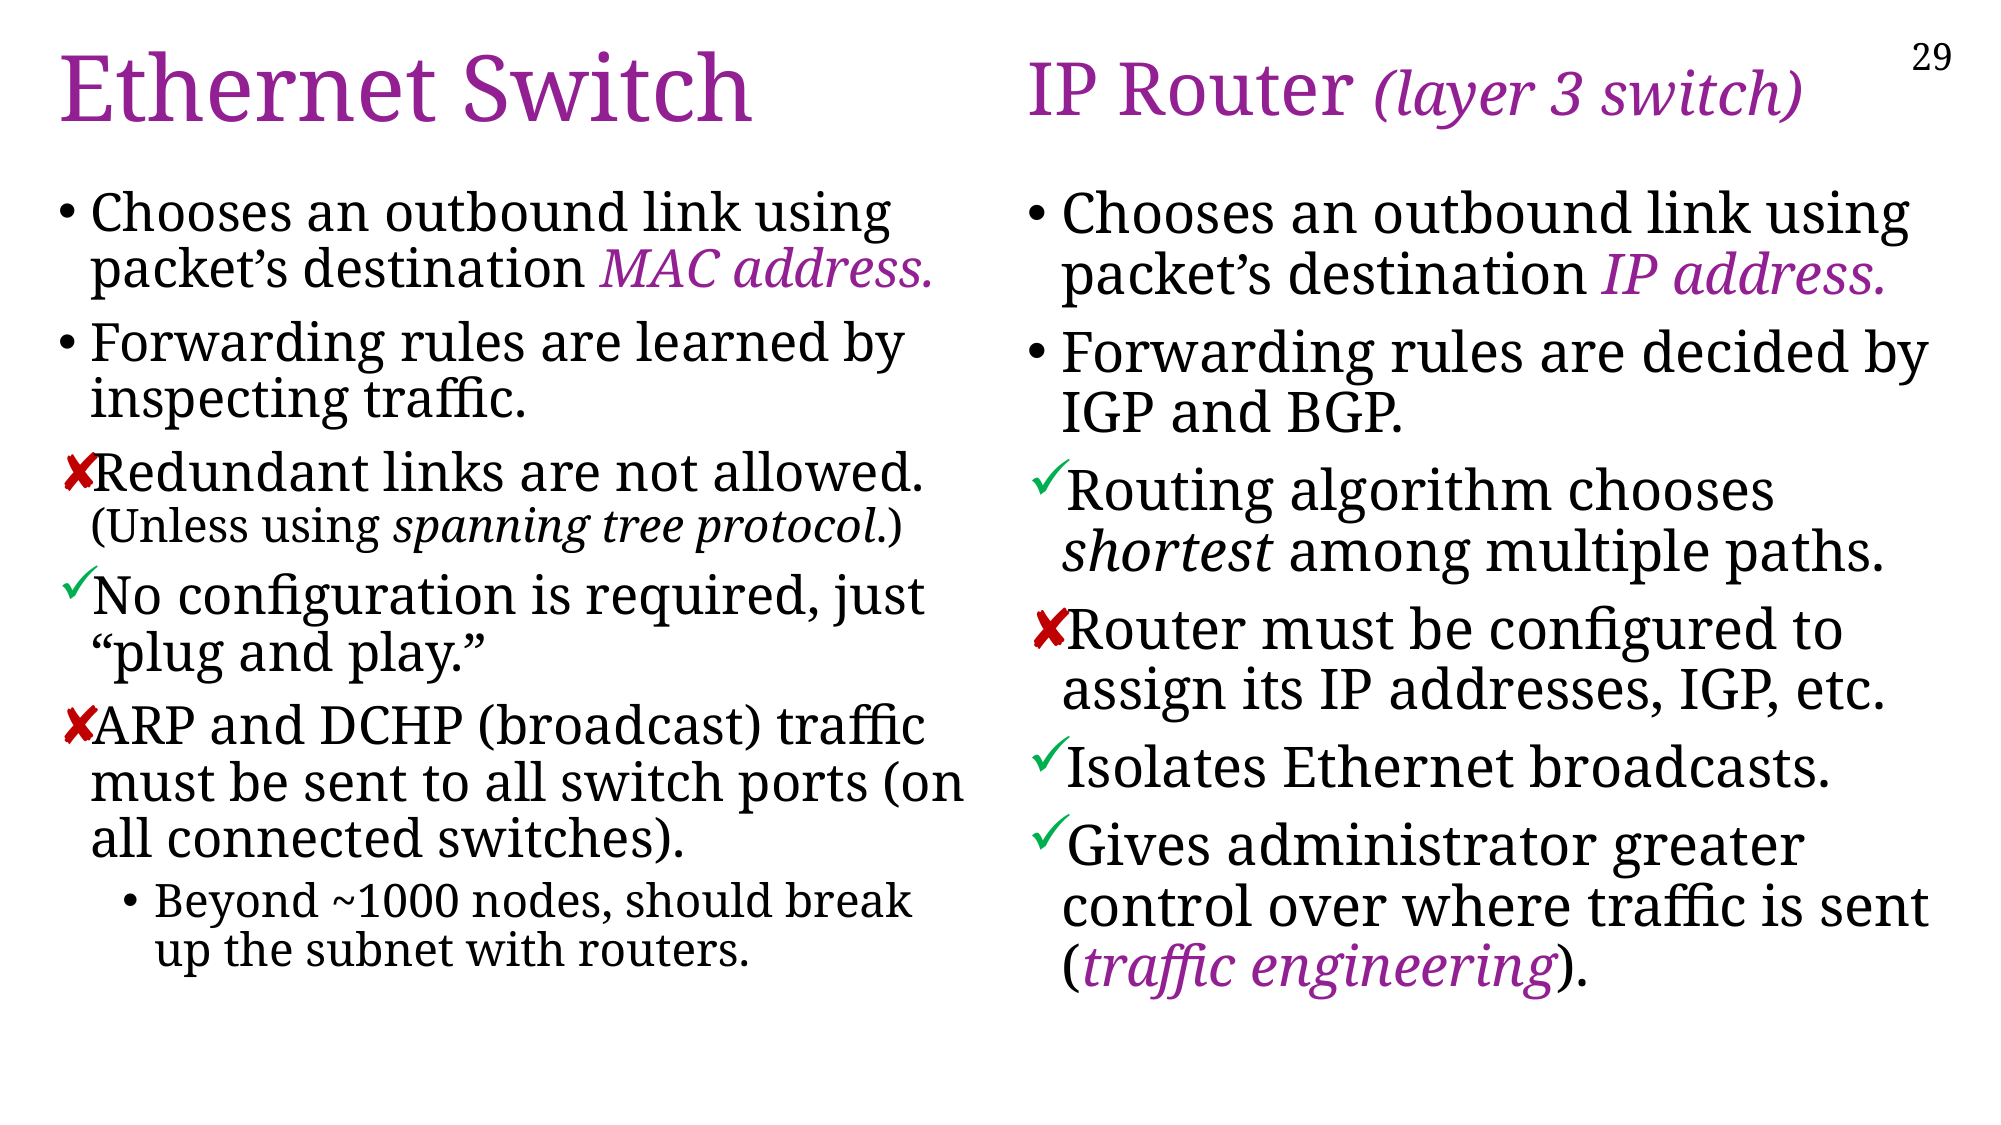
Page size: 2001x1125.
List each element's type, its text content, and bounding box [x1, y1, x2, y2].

list Chooses an outbound link using packet’s destination IP address. Forwarding rules are decided by IGP and BGP. Routing algorithm chooses shortest among multiple paths. Router must be configured to assign its IP addresses, IGP, etc. Isolates Ethernet broadcasts. Gives administrator greater control over where traffic is sent (traffic engineering). [1012, 177, 1953, 1101]
title Ethernet Switch [43, 25, 988, 158]
text_box IP Router (layer 3 switch) [1012, 25, 1957, 158]
list Chooses an outbound link using packet’s destination MAC address. Forwarding rules are learned by inspecting traffic. Redundant links are not allowed. (Unless using spanning tree protocol.) No configuration is required, just “plug and play.” ARP and DCHP (broadcast) traffic must be sent to all switch ports (on all connected switches). Beyond ~1000 nodes, should break up the subnet with routers. [43, 177, 988, 1101]
